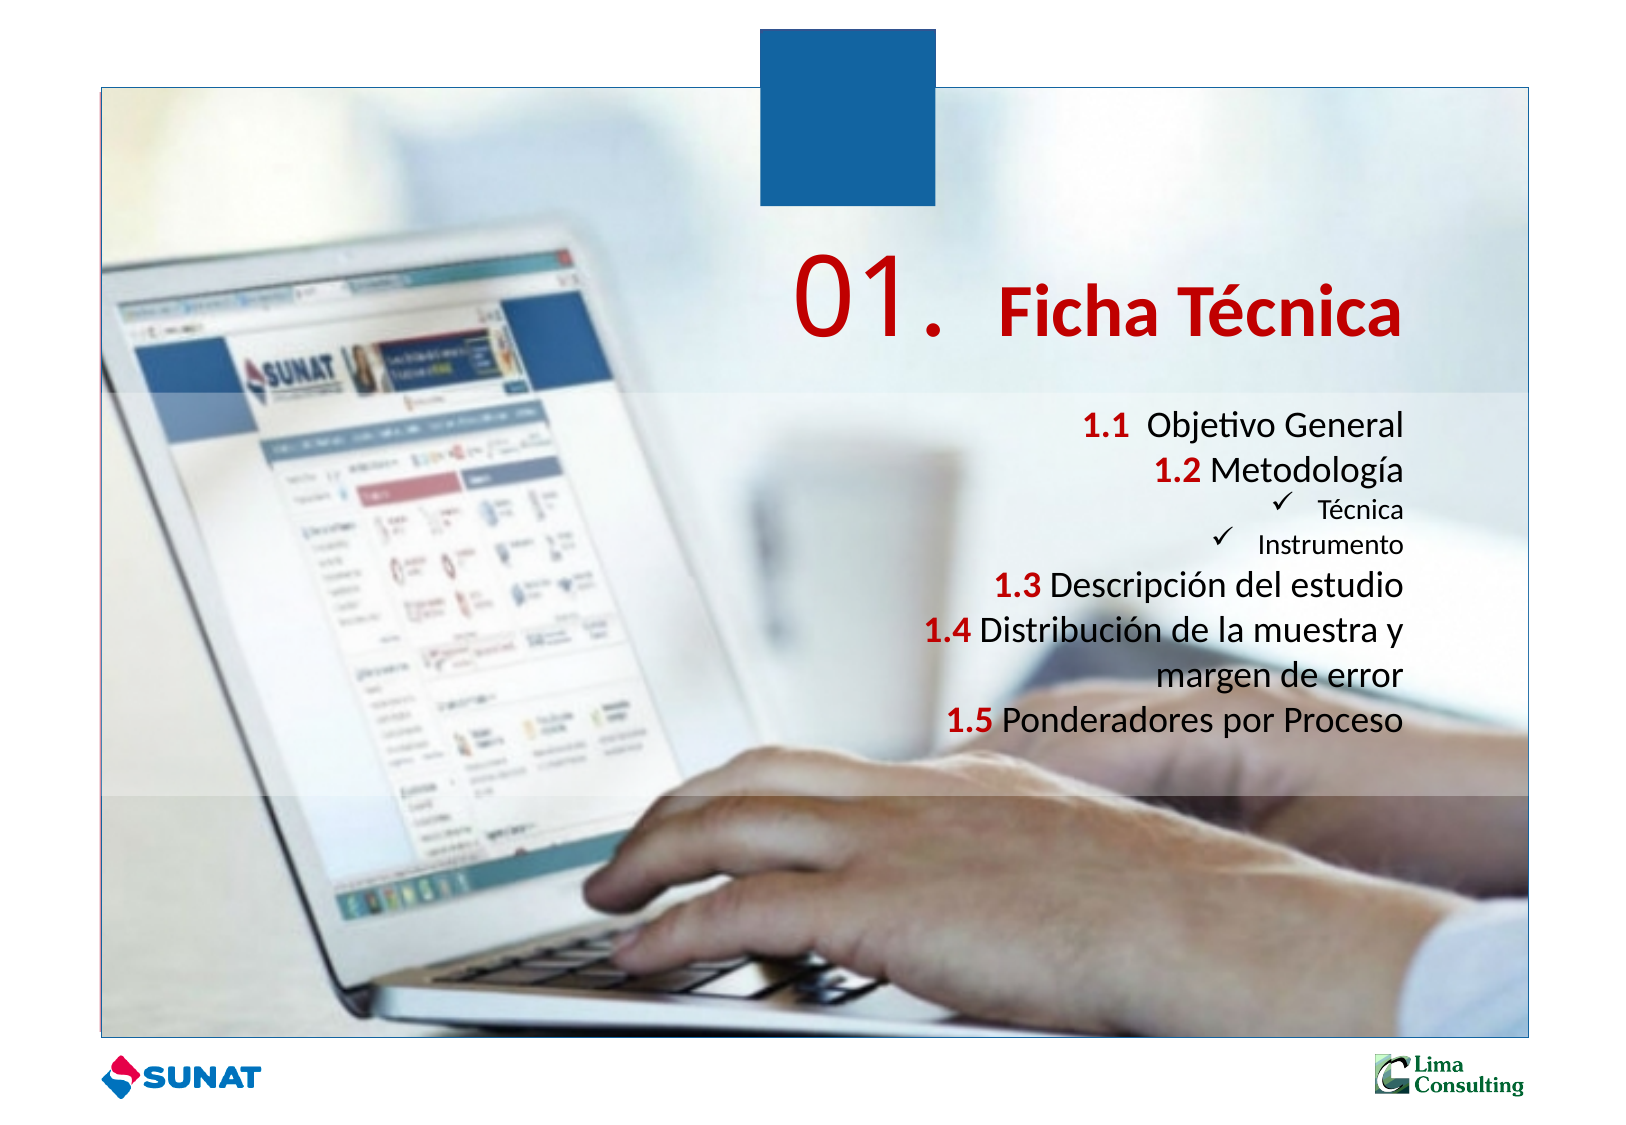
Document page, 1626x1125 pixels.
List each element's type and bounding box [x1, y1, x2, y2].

picture [99, 87, 1529, 1038]
text_box [759, 32, 936, 87]
picture [99, 1054, 263, 1100]
picture [1375, 1054, 1524, 1097]
